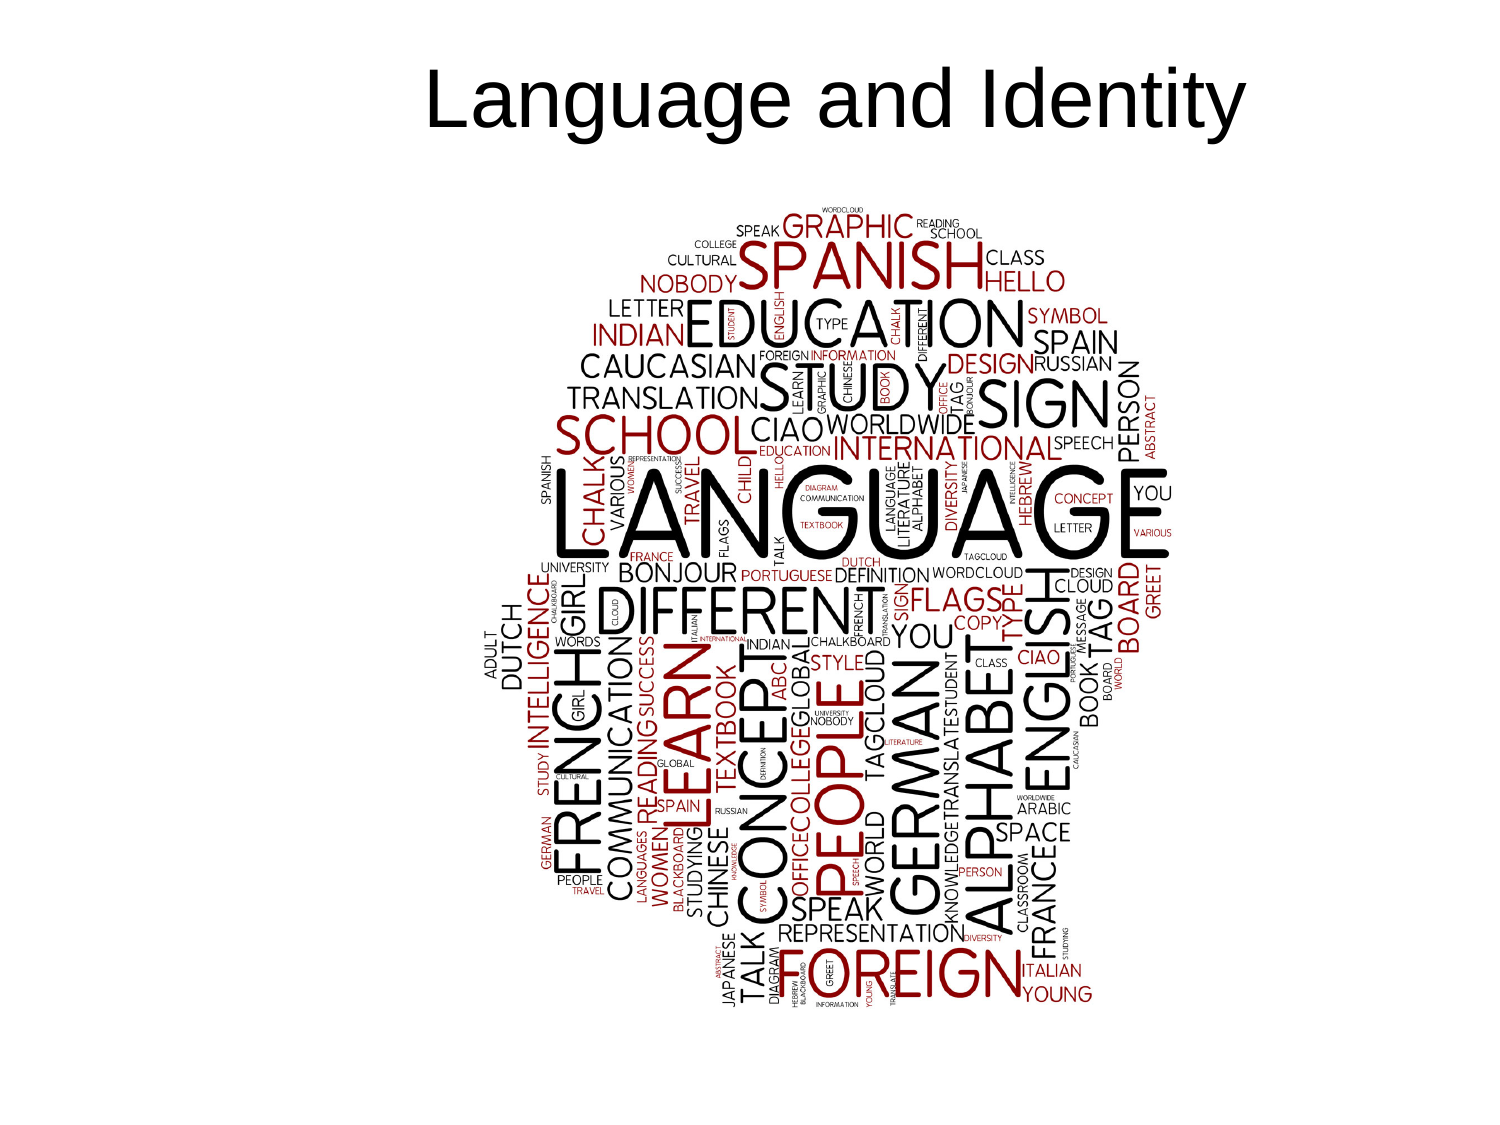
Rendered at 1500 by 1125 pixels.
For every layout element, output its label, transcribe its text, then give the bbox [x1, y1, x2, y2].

picture [433, 205, 1236, 1009]
text_box Language and Identity [408, 37, 1263, 152]
